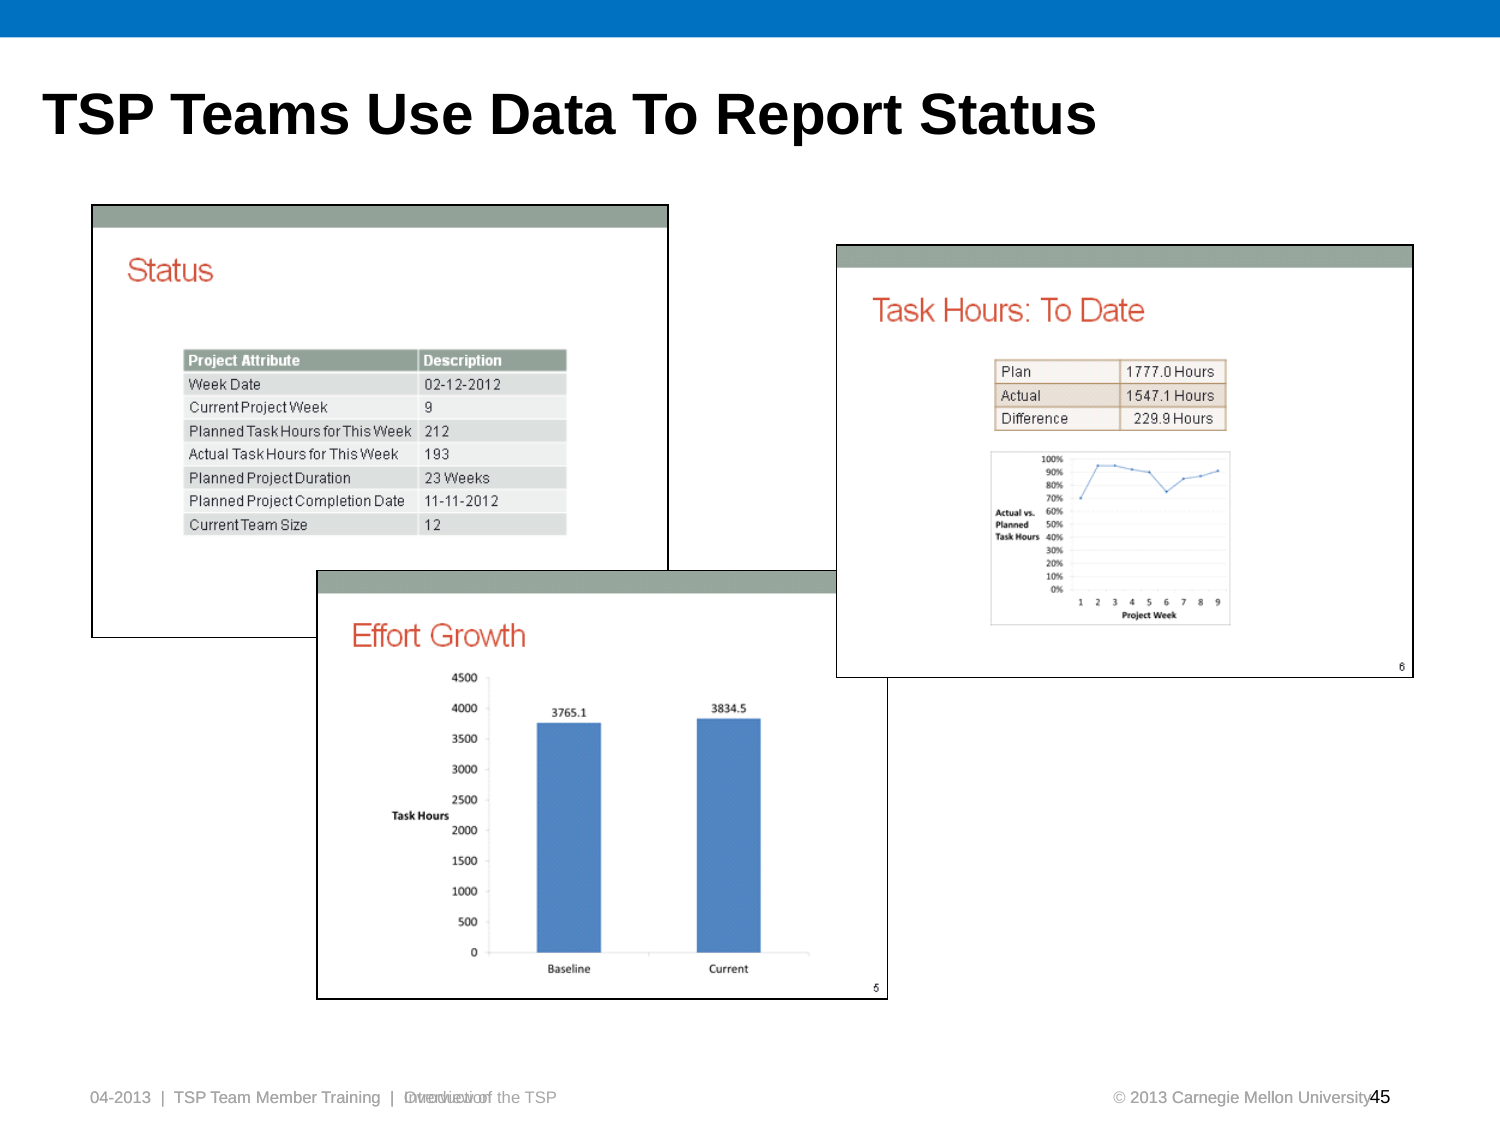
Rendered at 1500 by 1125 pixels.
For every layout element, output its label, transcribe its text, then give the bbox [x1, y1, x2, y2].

title TSP Teams Use Data To Report Status [41, 89, 1438, 163]
picture [92, 205, 1413, 999]
